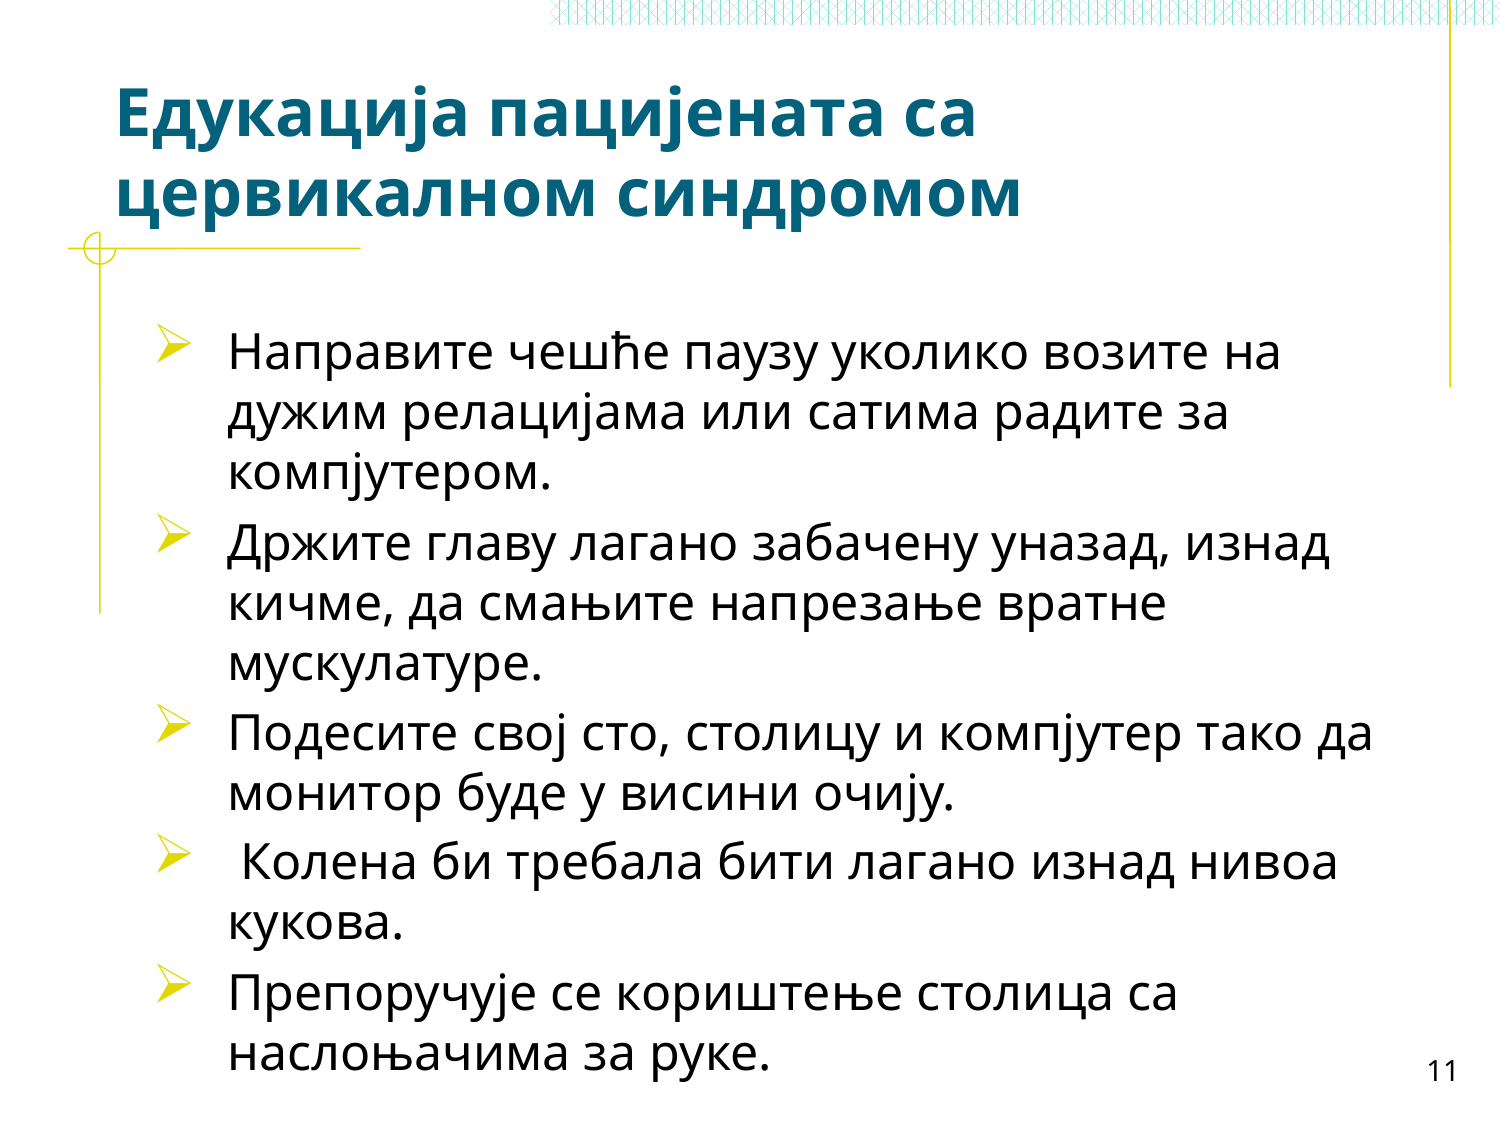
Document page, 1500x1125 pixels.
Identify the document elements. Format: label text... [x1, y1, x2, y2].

slide_number 11 [1162, 1025, 1475, 1100]
list Направите чешће паузу уколико возите на дужим релацијама или сатима радите за компјутером. Држите главу лагано забачену уназад, изнад кичме, да смањите напрезање вратне мускулатуре. Подесите свој сто, столицу и компјутер тако да монитор буде у висини очију. Колена би требала бити лагано изнад нивоа кукова. Препоручује се кориштење столица са наслоњачима за руке. [137, 312, 1426, 988]
title Едукација пацијената са цервикалном синдромом [99, 49, 1376, 238]
